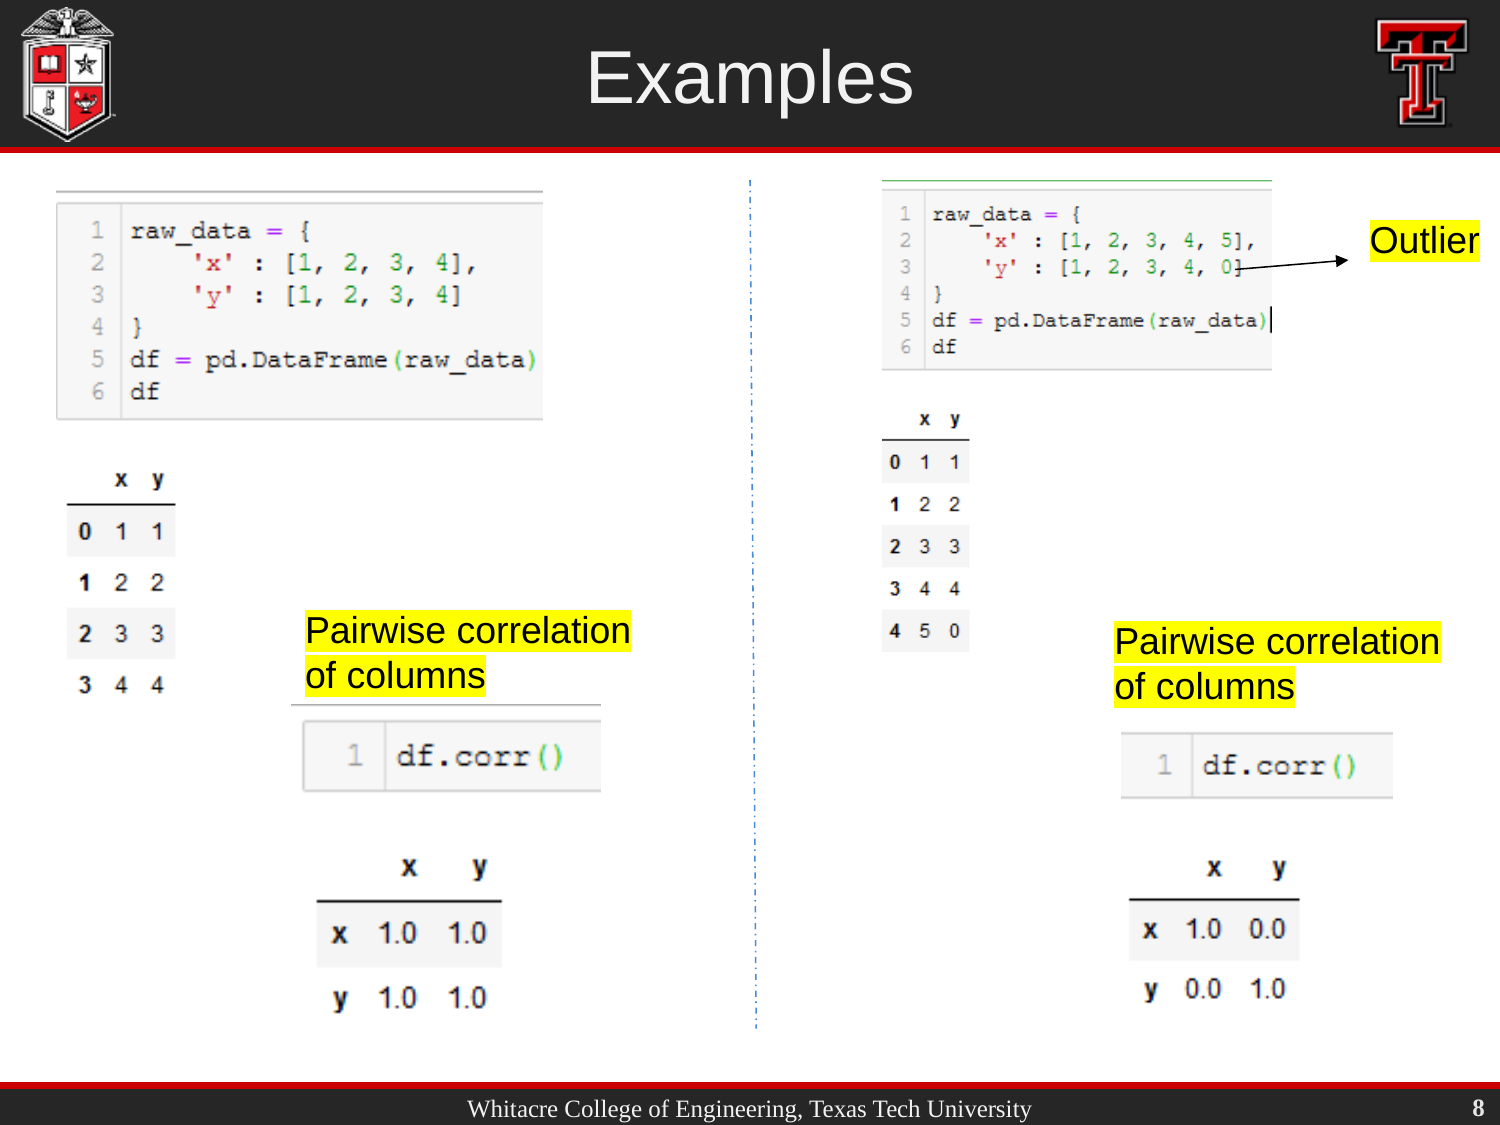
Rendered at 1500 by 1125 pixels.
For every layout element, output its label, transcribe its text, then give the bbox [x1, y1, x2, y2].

picture [1373, 14, 1472, 128]
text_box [749, 179, 757, 1029]
picture [1121, 724, 1393, 1021]
text_box Pairwise correlation of columns [547, 598, 669, 704]
picture [881, 179, 1272, 653]
text_box Pairwise correlation of columns [1099, 610, 1478, 715]
text_box Outlier [1354, 208, 1500, 269]
picture [21, 7, 116, 142]
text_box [1234, 259, 1349, 270]
picture [56, 177, 601, 1041]
title Examples [151, 6, 1349, 141]
slide_number 8 [1392, 1086, 1500, 1125]
